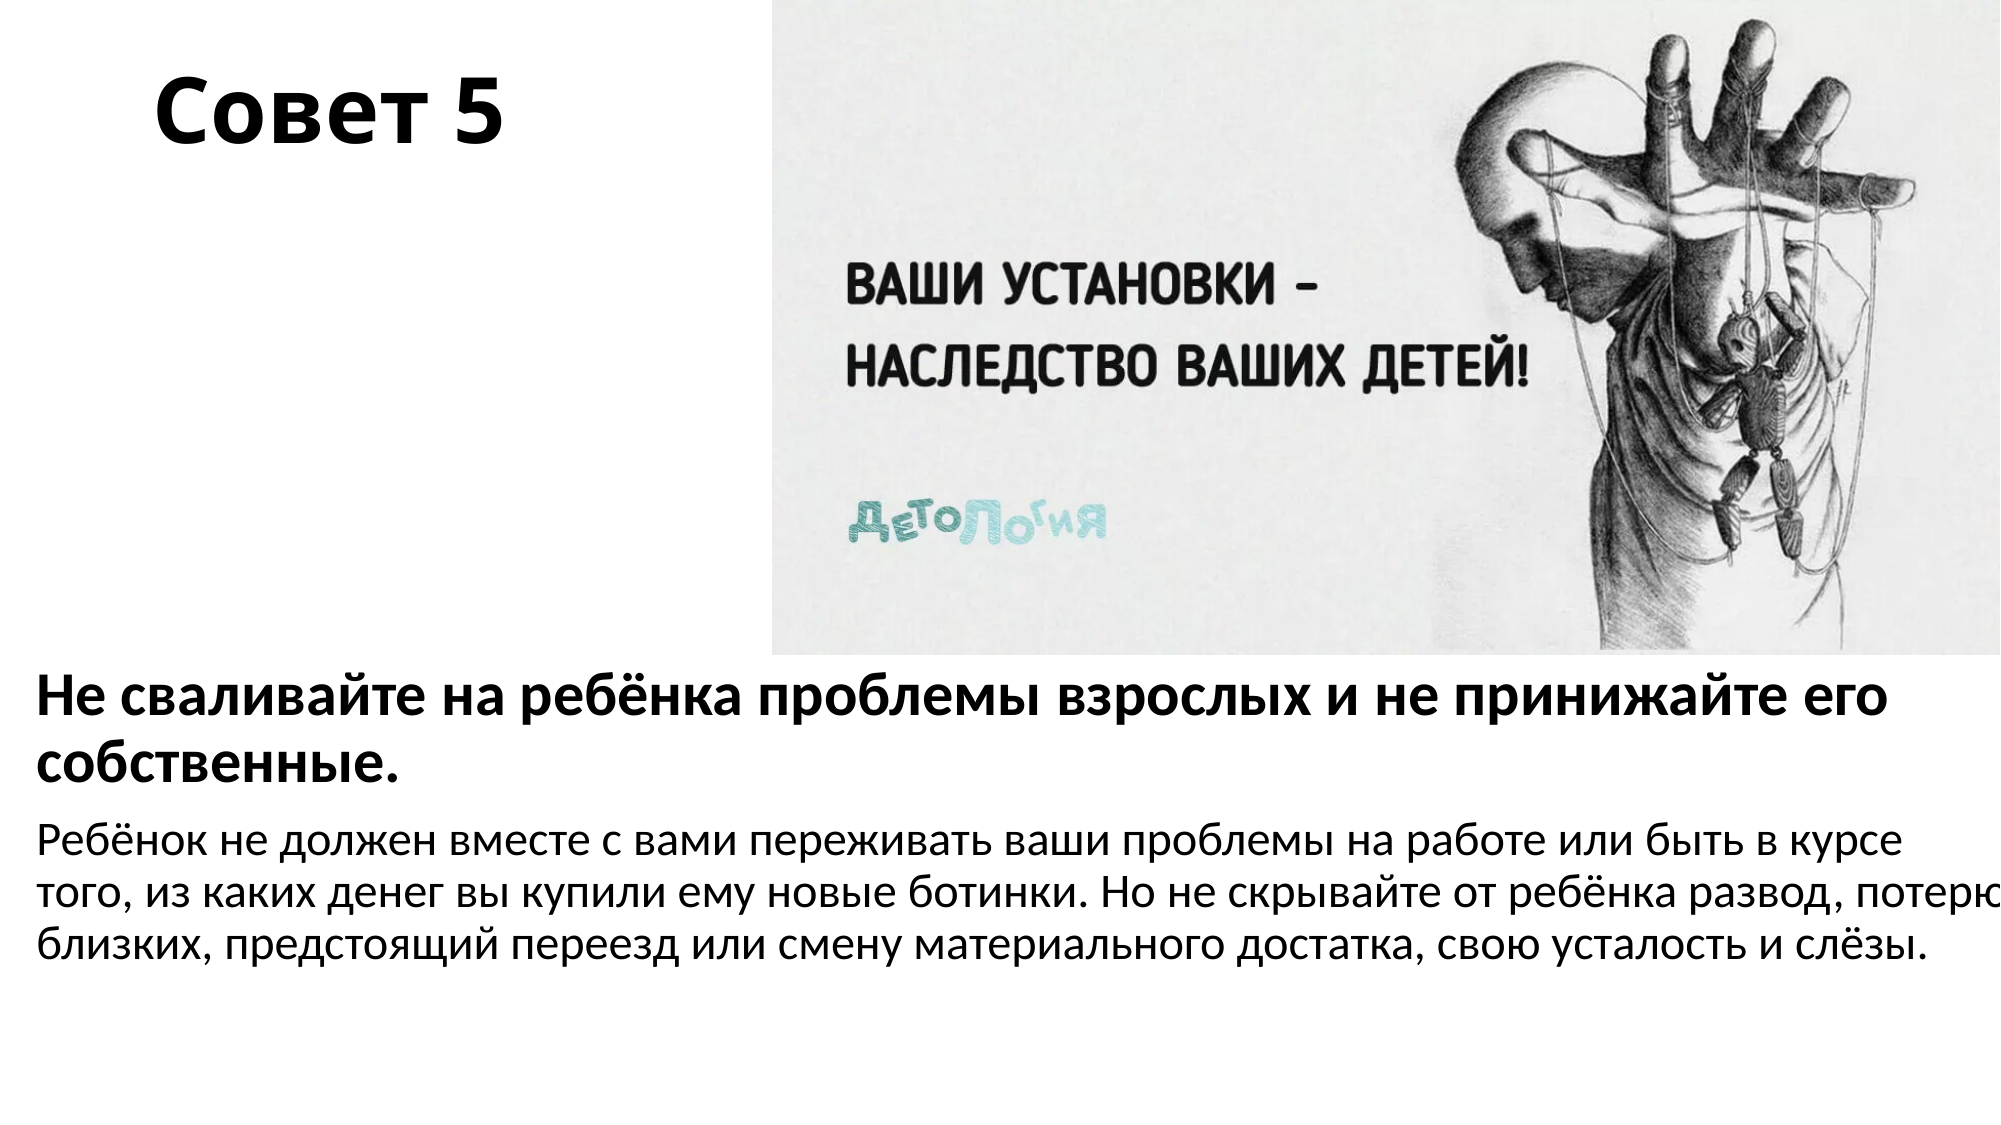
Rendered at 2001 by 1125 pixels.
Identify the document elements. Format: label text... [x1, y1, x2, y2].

picture [772, 0, 2000, 655]
title Совет 5 [137, 59, 772, 278]
list Не сваливайте на ребёнка проблемы взрослых и не принижайте его собственные. Ребёнок не должен вместе с вами переживать ваши проблемы на работе или быть в курсе того, из каких денег вы купили ему новые ботинки. Но не скрывайте от ребёнка развод, потерю близких, предстоящий переезд или смену материального достатка, свою усталость и слёзы. [21, 654, 2000, 1014]
